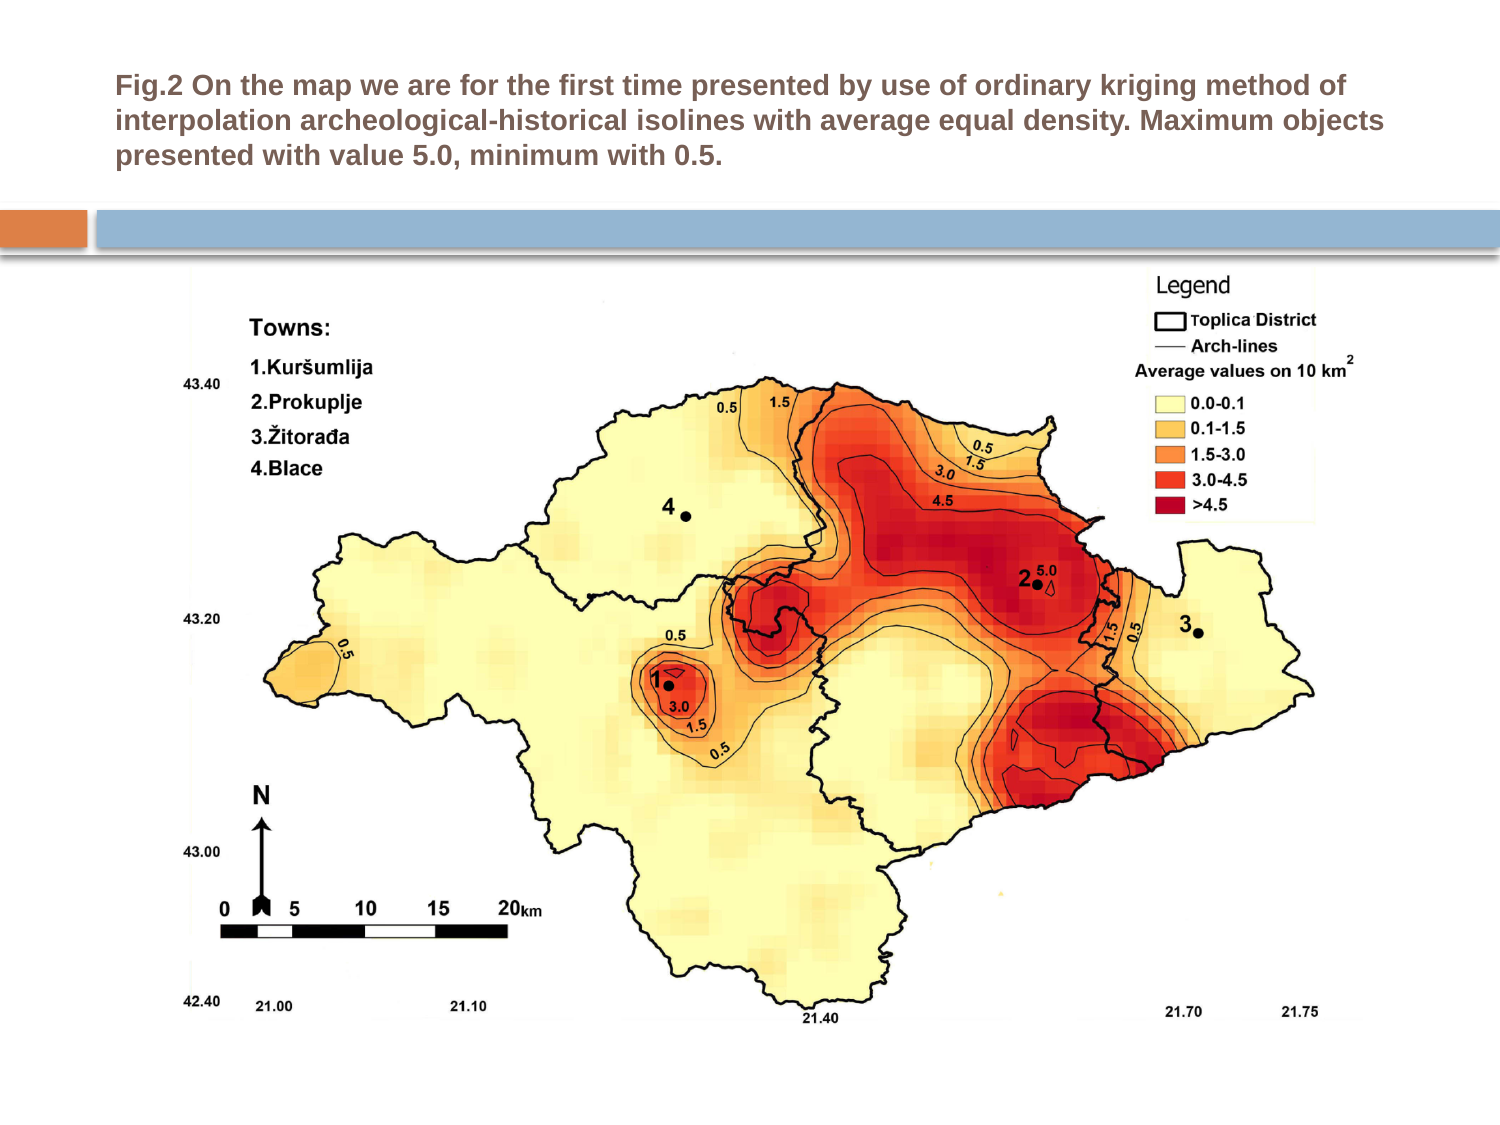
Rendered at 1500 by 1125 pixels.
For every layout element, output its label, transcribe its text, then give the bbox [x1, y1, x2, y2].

title Fig.2 On the map we are for the first time presented by use of ordinary kriging method of interpolation archeological-historical isolines with average equal density. Maximum objects presented with value 5.0, minimum with 0.5. [100, 37, 1438, 200]
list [182, 266, 1364, 1026]
